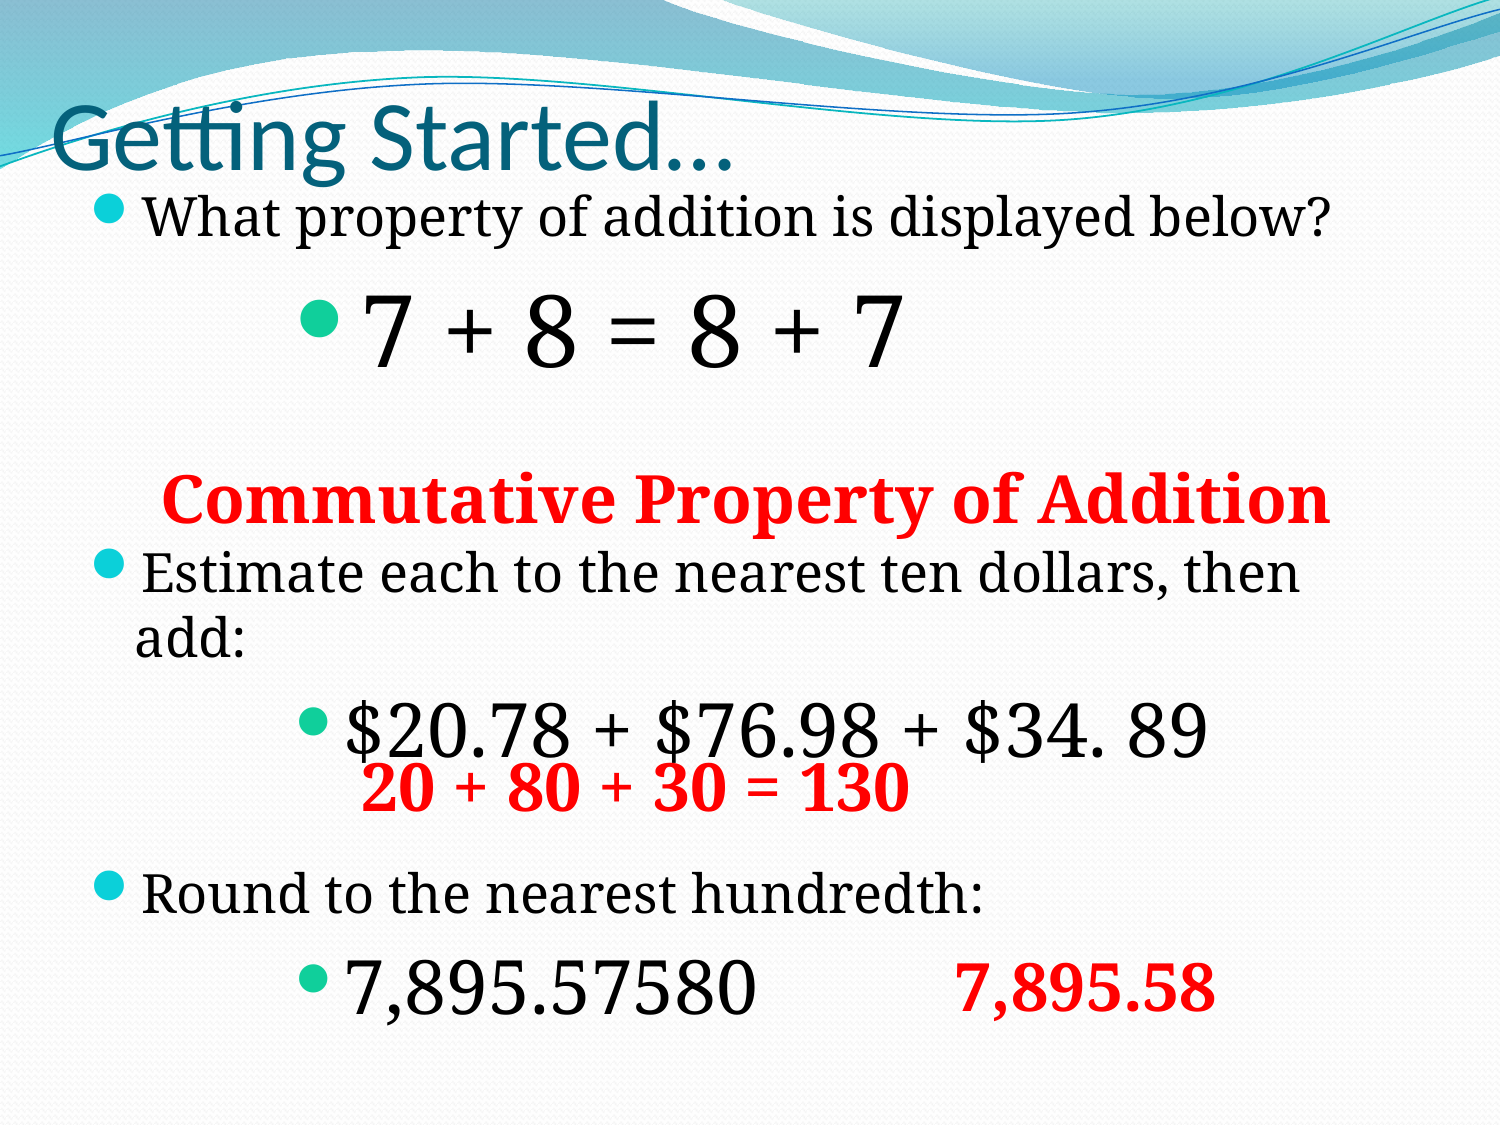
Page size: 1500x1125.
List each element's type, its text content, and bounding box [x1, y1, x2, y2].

list What property of addition is displayed below? 7 + 8 = 8 + 7 Estimate each to the nearest ten dollars, then add: $20.78 + $76.98 + $34. 89 Round to the nearest hundredth: 7,895.57580 [75, 174, 1425, 1038]
title Getting Started… [50, 62, 1400, 191]
text_box Commutative Property of Addition [145, 449, 1348, 545]
text_box 7,895.58 [940, 937, 1233, 1033]
text_box 20 + 80 + 30 = 130 [346, 737, 927, 833]
